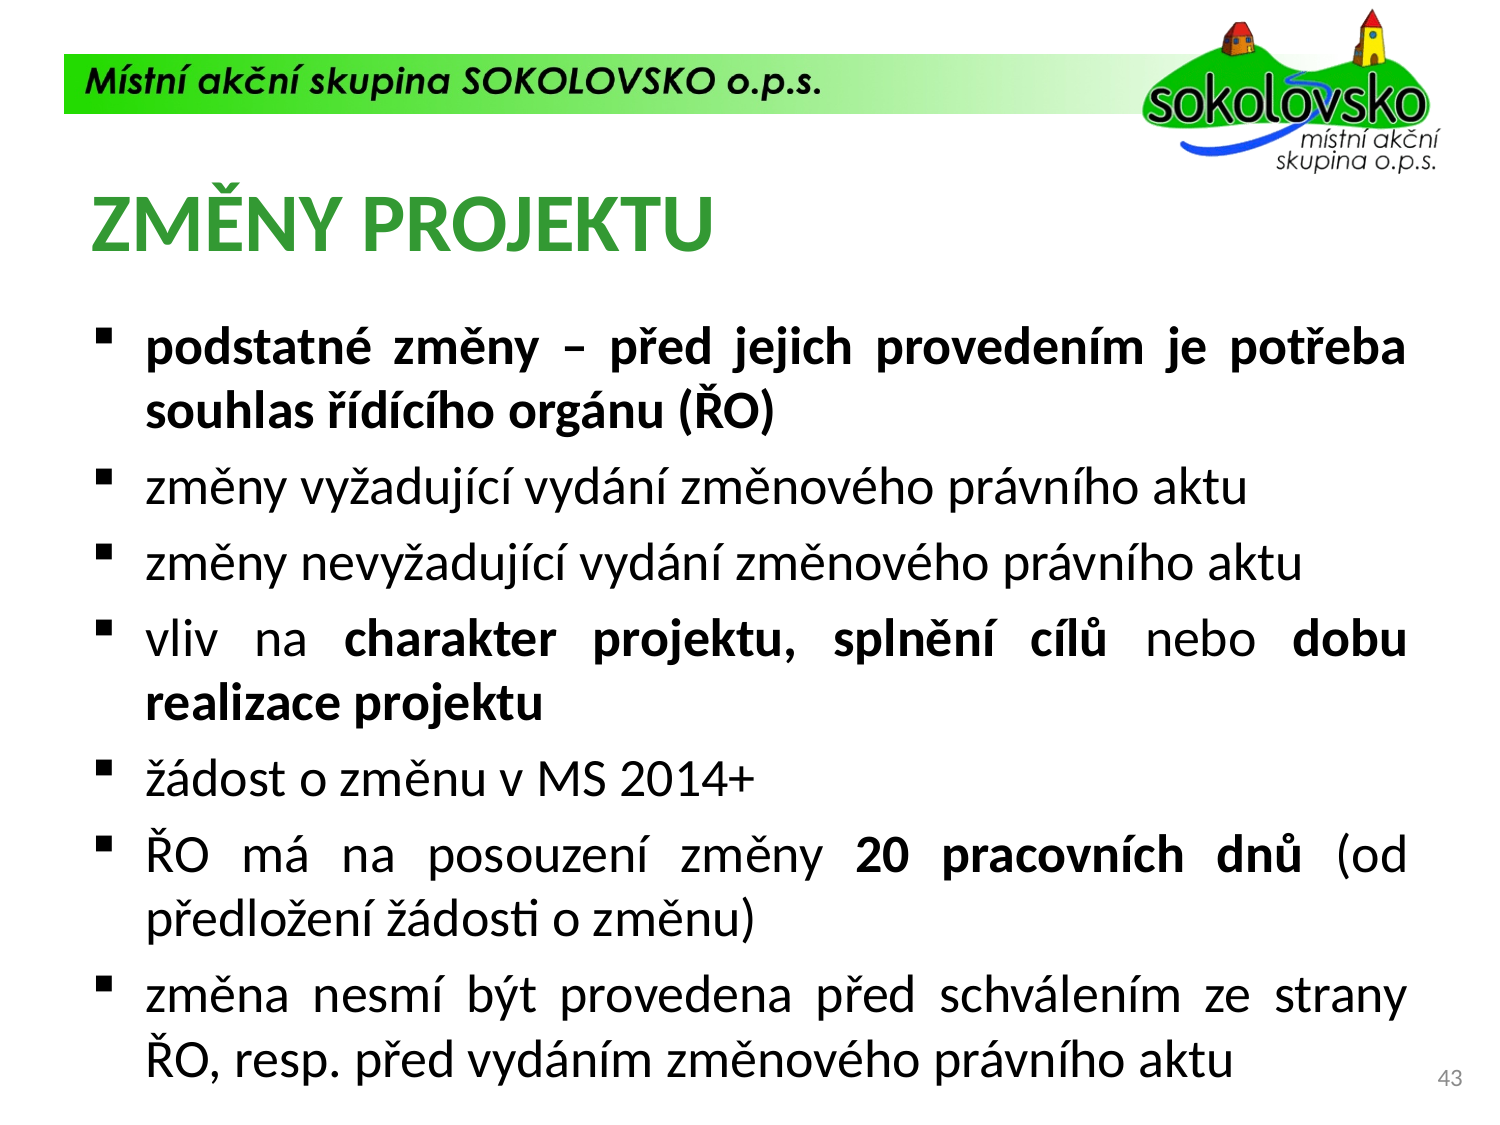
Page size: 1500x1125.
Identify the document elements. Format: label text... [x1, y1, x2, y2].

picture [64, 0, 1455, 197]
list podstatné změny – před jejich provedením je potřeba souhlas řídícího orgánu (ŘO) změny vyžadující vydání změnového právního aktu změny nevyžadující vydání změnového právního aktu vliv na charakter projektu, splnění cílů nebo dobu realizace projektu žádost o změnu v MS 2014+ ŘO má na posouzení změny 20 pracovních dnů (od předložení žádosti o změnu) změna nesmí být provedena před schválením ze strany ŘO, resp. před vydáním změnového právního aktu [76, 302, 1424, 1107]
slide_number 43 [1128, 1046, 1478, 1107]
title ZMĚNY PROJEKTU [76, 158, 1431, 279]
